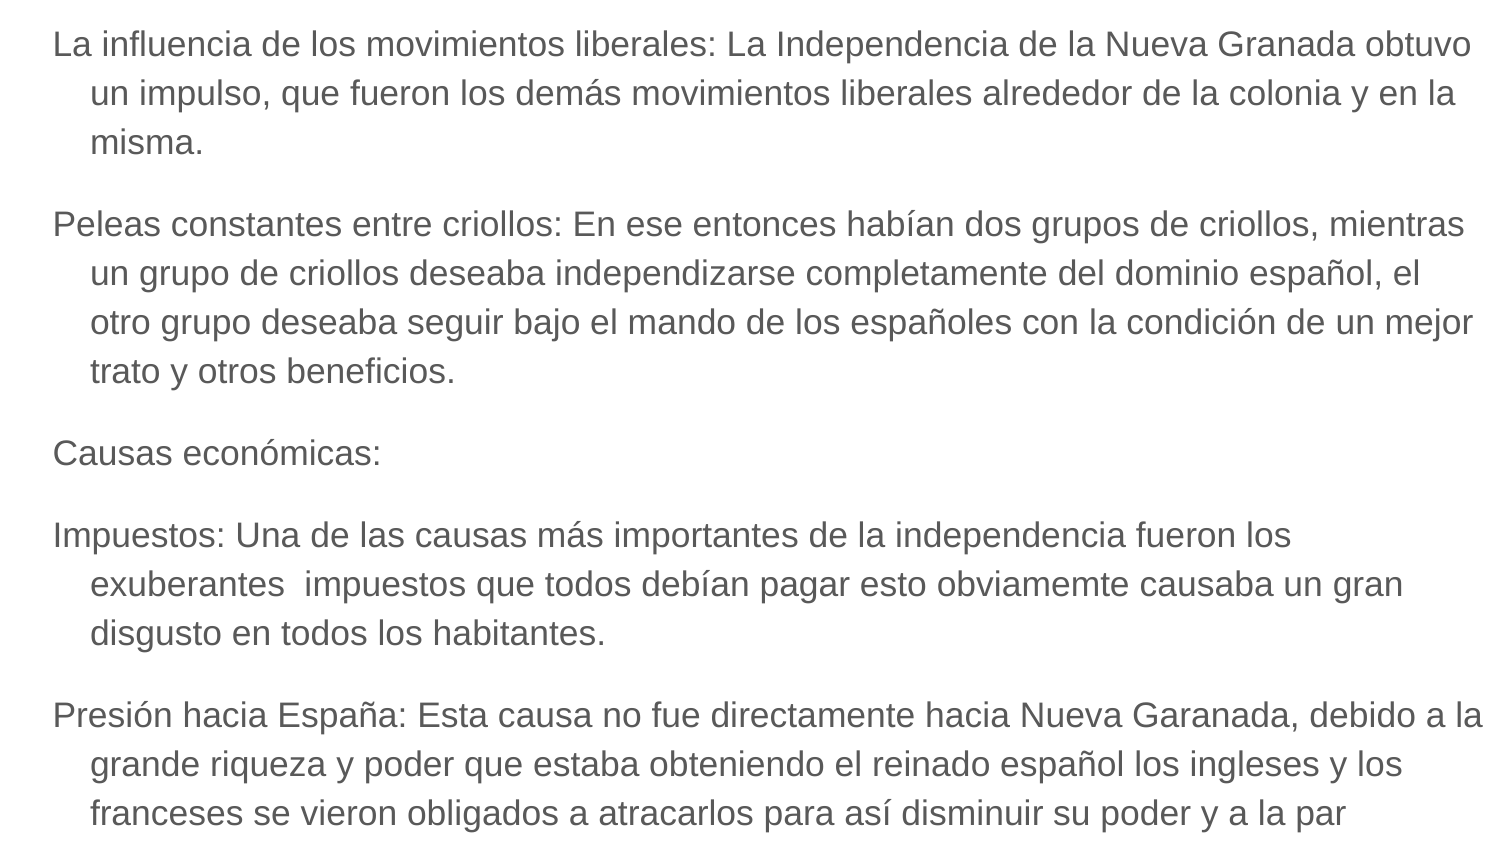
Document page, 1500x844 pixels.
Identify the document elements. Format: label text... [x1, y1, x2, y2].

list La influencia de los movimientos liberales: La Independencia de la Nueva Granada obtuvo un impulso, que fueron los demás movimientos liberales alrededor de la colonia y en la misma. Peleas constantes entre criollos: En ese entonces habían dos grupos de criollos, mientras un grupo de criollos deseaba independizarse completamente del dominio español, el otro grupo deseaba seguir bajo el mando de los españoles con la condición de un mejor trato y otros beneficios. Causas económicas: Impuestos: Una de las causas más importantes de la independencia fueron los exuberantes impuestos que todos debían pagar esto obviamemte causaba un gran disgusto en todos los habitantes. Presión hacia España: Esta causa no fue directamente hacia Nueva Garanada, debido a la grande riqueza y poder que estaba obteniendo el reinado español los ingleses y los franceses se vieron obligados a atracarlos para así disminuir su poder y a la par funciono también como una distracción para los criollos en la Nueva Granada. [0, 0, 1500, 844]
